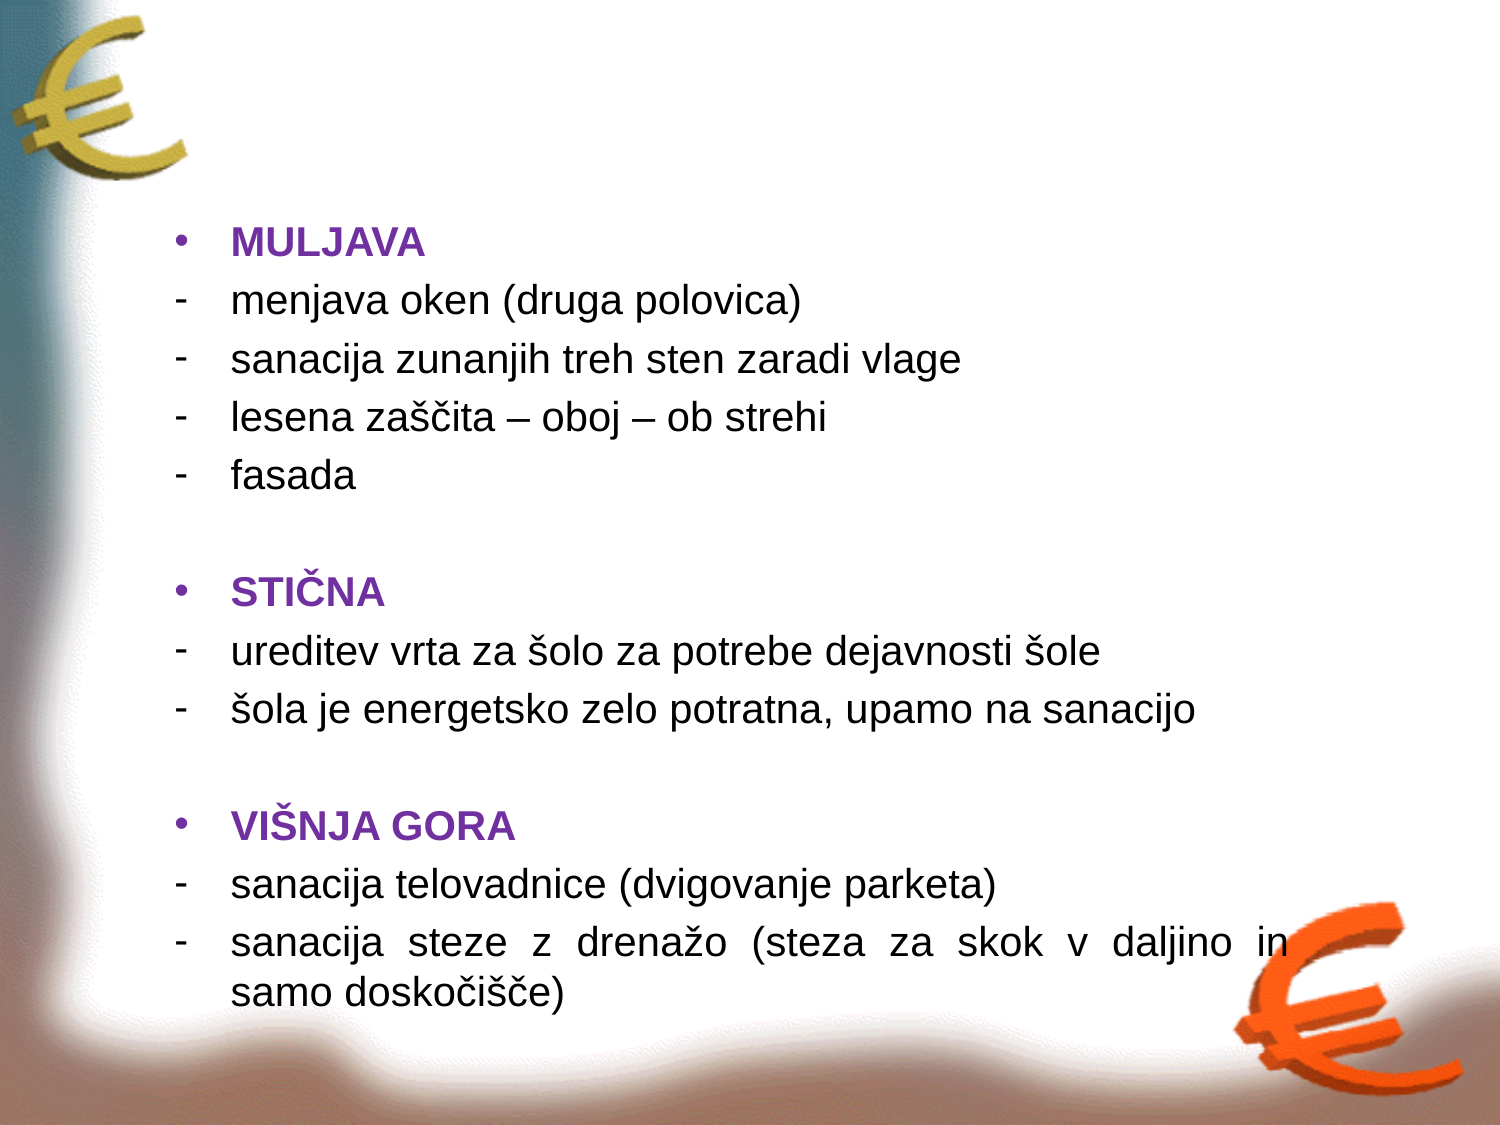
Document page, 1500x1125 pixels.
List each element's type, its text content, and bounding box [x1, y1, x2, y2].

picture [0, 0, 1500, 1125]
title [112, 90, 1341, 220]
subtitle MULJAVA menjava oken (druga polovica) sanacija zunanjih treh sten zaradi vlage lesena zaščita – oboj – ob strehi fasada STIČNA ureditev vrta za šolo za potrebe dejavnosti šole šola je energetsko zelo potratna, upamo na sanacijo VIŠNJA GORA sanacija telovadnice (dvigovanje parketa) sanacija steze z drenažo (steza za skok v daljino in samo doskočišče) [159, 149, 1306, 1083]
